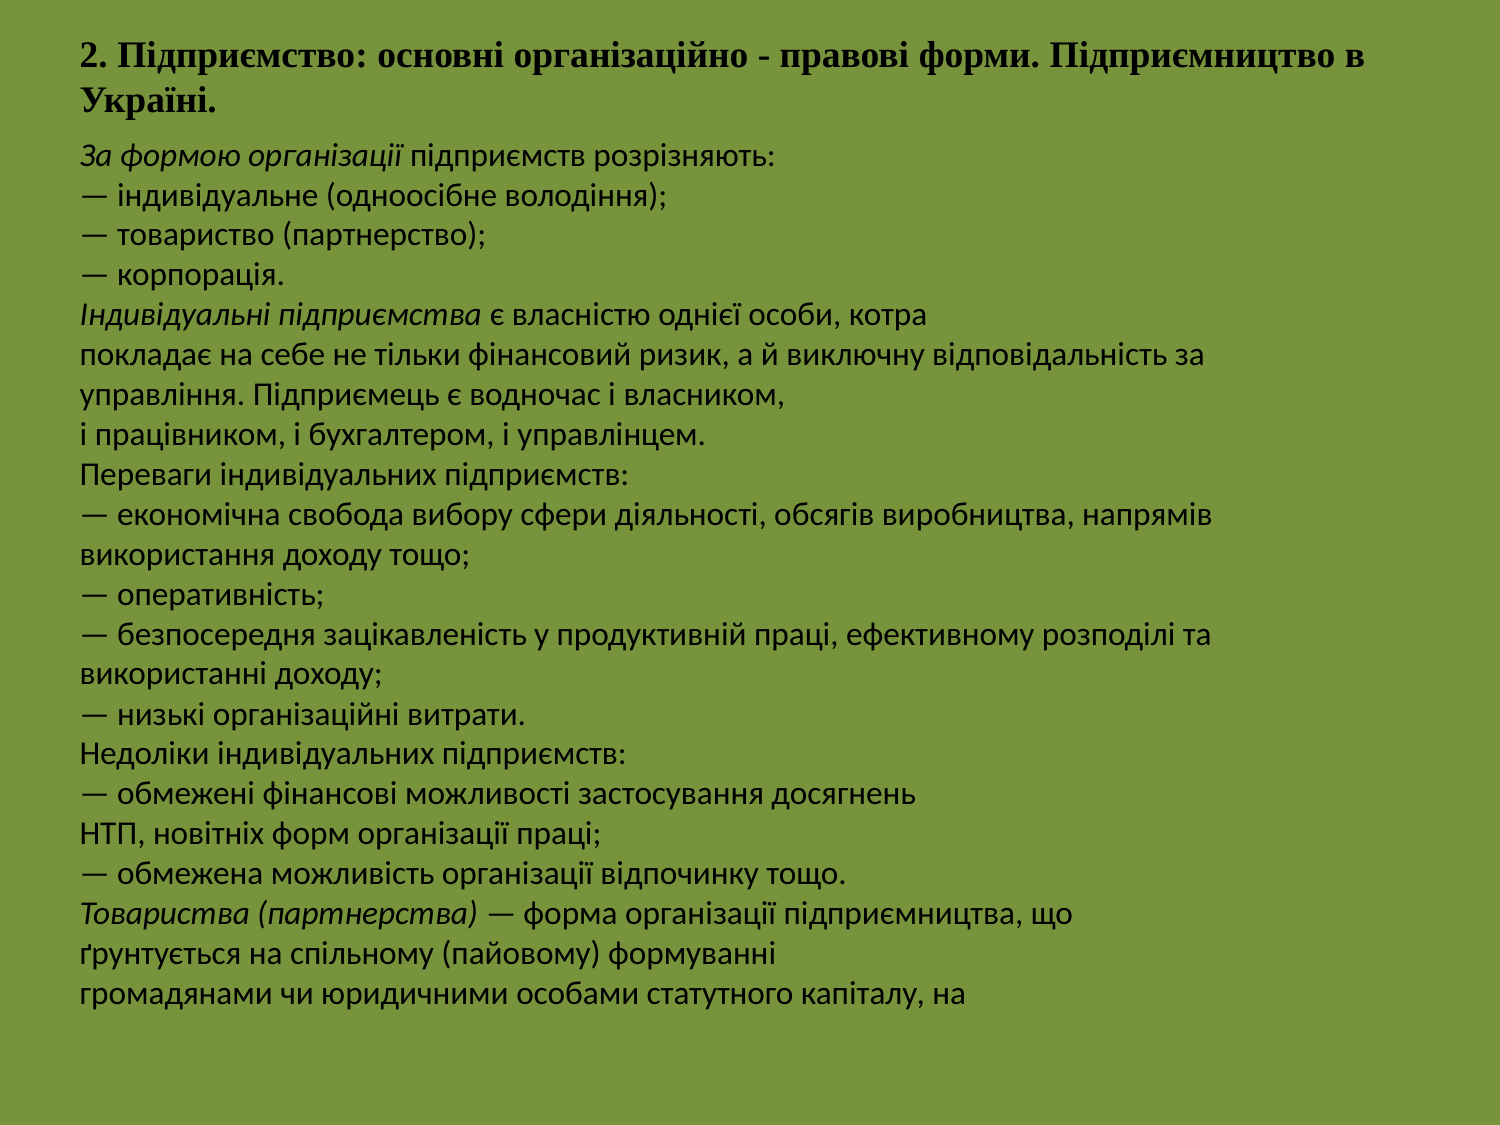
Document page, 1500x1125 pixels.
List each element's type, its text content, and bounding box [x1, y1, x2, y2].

text_box 2. Підприємство: основні організаційно - правові форми. Підприємництво в Україні. [64, 22, 1400, 128]
text_box За формою організації підприємств розрізняють: — індивідуальне (одноосібне володіння); — товариство (партнерство); — корпорація. Індивідуальні підприємства є власністю однієї особи, котра покладає на себе не тільки фінансовий ризик, а й виключну відповідальність за управління. Підприємець є водночас і власником, і працівником, і бухгалтером, і управлінцем. Переваги індивідуальних підприємств: — економічна свобода вибору сфери діяльності, обсягів виробництва, напрямів використання доходу тощо; — оперативність; — безпосередня зацікавленість у продуктивній праці, ефективному розподілі та використанні доходу; — низькі організаційні витрати. Недоліки індивідуальних підприємств: — обмежені фінансові можливості застосування досягнень НТП, новітніх форм організації праці; — обмежена можливість організації відпочинку тощо. Товариства (партнерства) — форма організації підприємництва, що ґрунтується на спільному (пайовому) формуванні громадянами чи юридичними особами статутного капіталу, на [64, 125, 1238, 1064]
